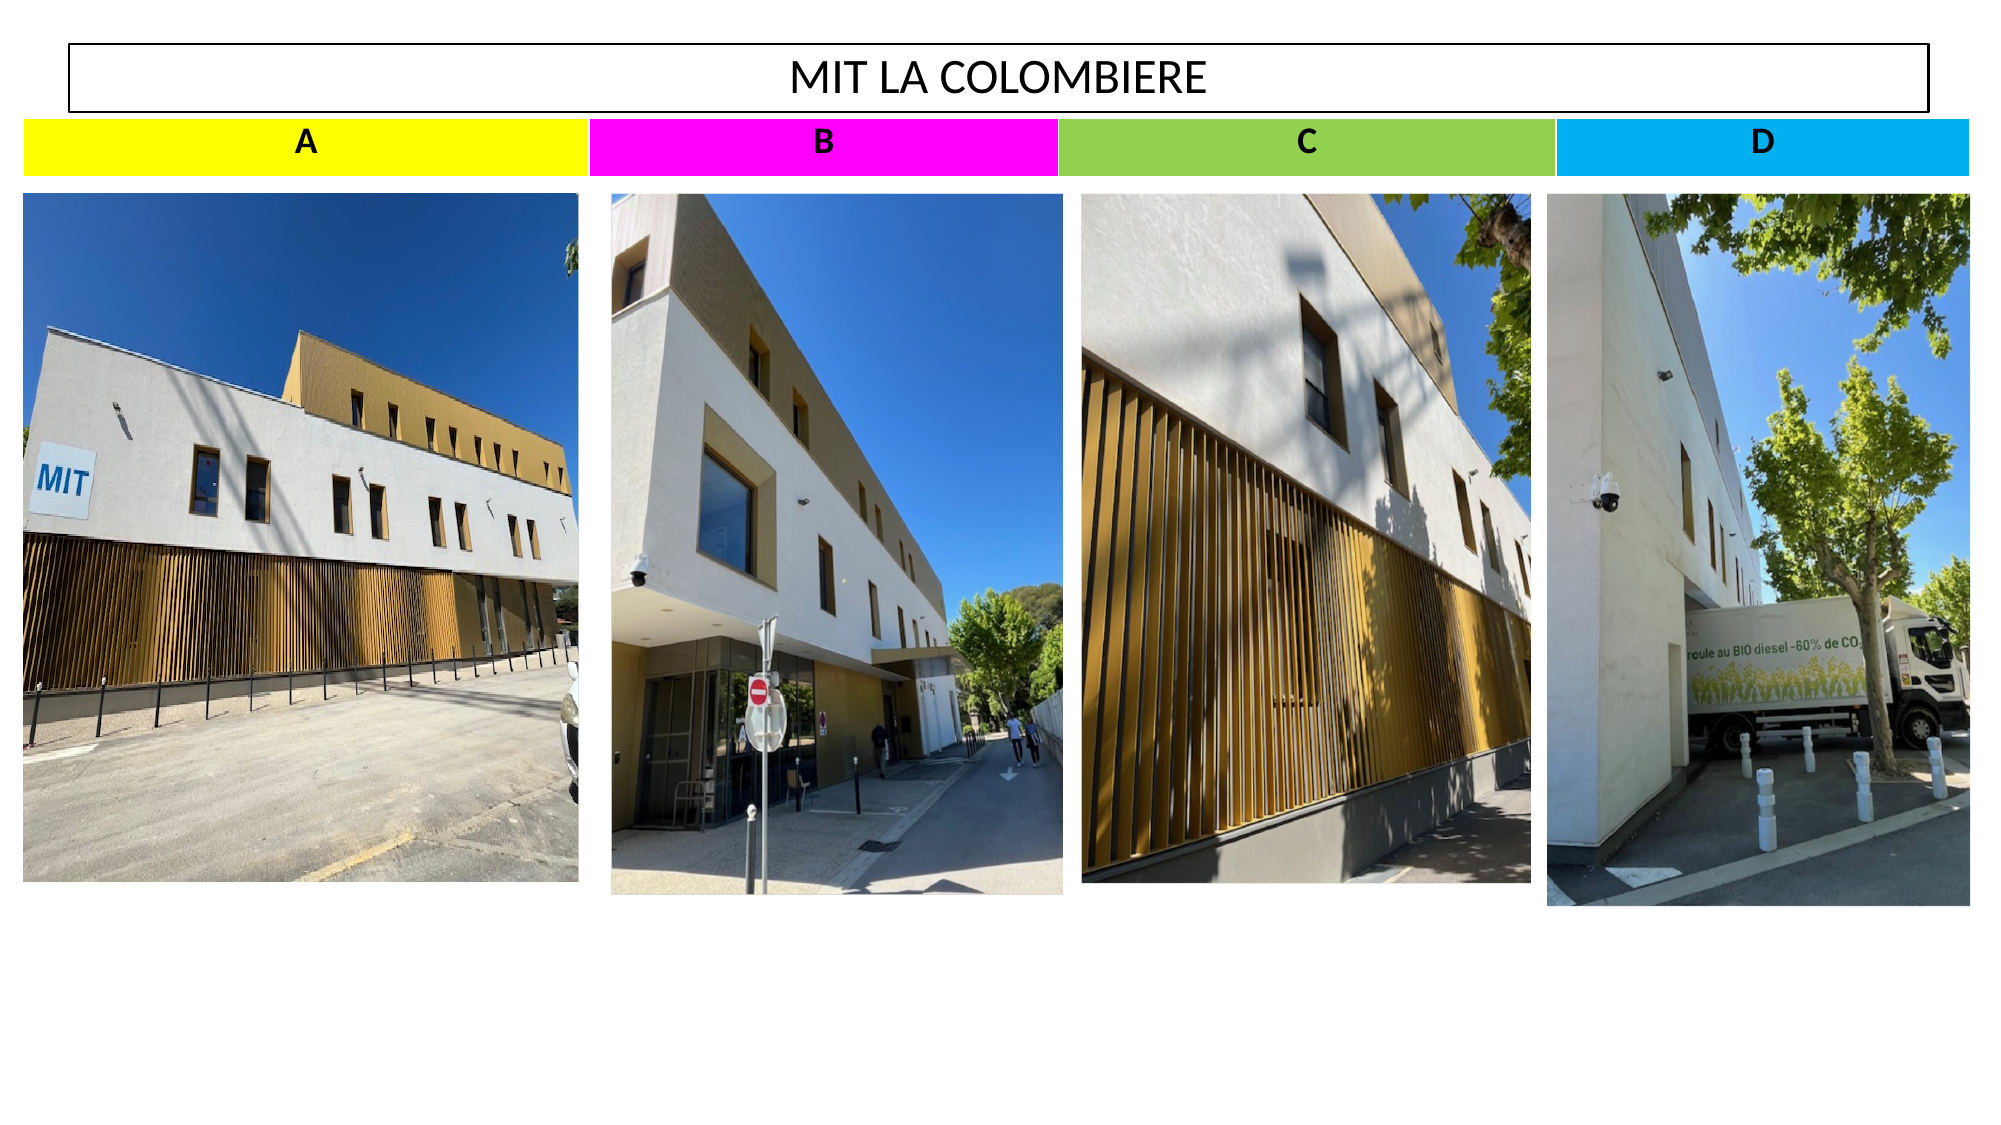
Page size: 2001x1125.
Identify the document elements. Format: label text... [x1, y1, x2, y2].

table_header B [590, 119, 1058, 176]
table_header A [24, 119, 588, 176]
picture [23, 193, 2000, 906]
table_header C [1059, 119, 1555, 176]
subtitle MIT LA COLOMBIERE [68, 43, 1929, 113]
table_header D [1557, 119, 1969, 176]
